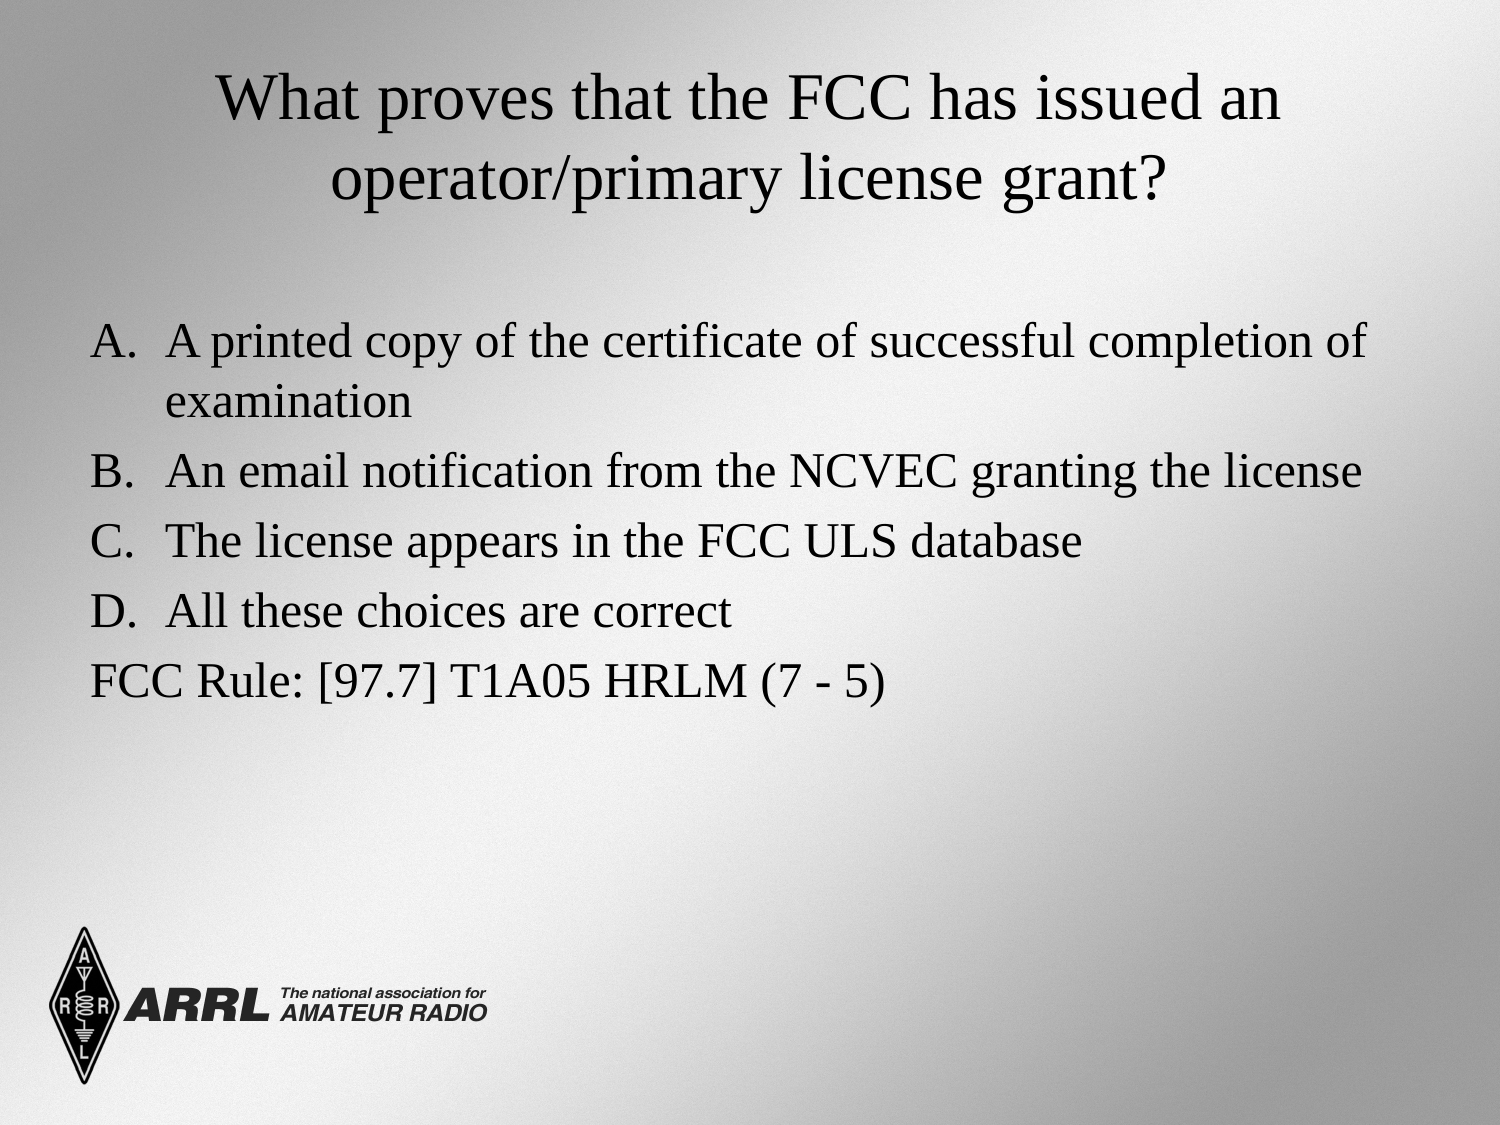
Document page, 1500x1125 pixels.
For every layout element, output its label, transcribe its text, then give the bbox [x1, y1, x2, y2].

picture [0, 0, 1500, 1125]
list A printed copy of the certificate of successful completion of examination An email notification from the NCVEC granting the license The license appears in the FCC ULS database All these choices are correct FCC Rule: [97.7] T1A05 HRLM (7 - 5) [75, 299, 1425, 1005]
title What proves that the FCC has issued an operator/primary license grant? [75, 45, 1425, 233]
